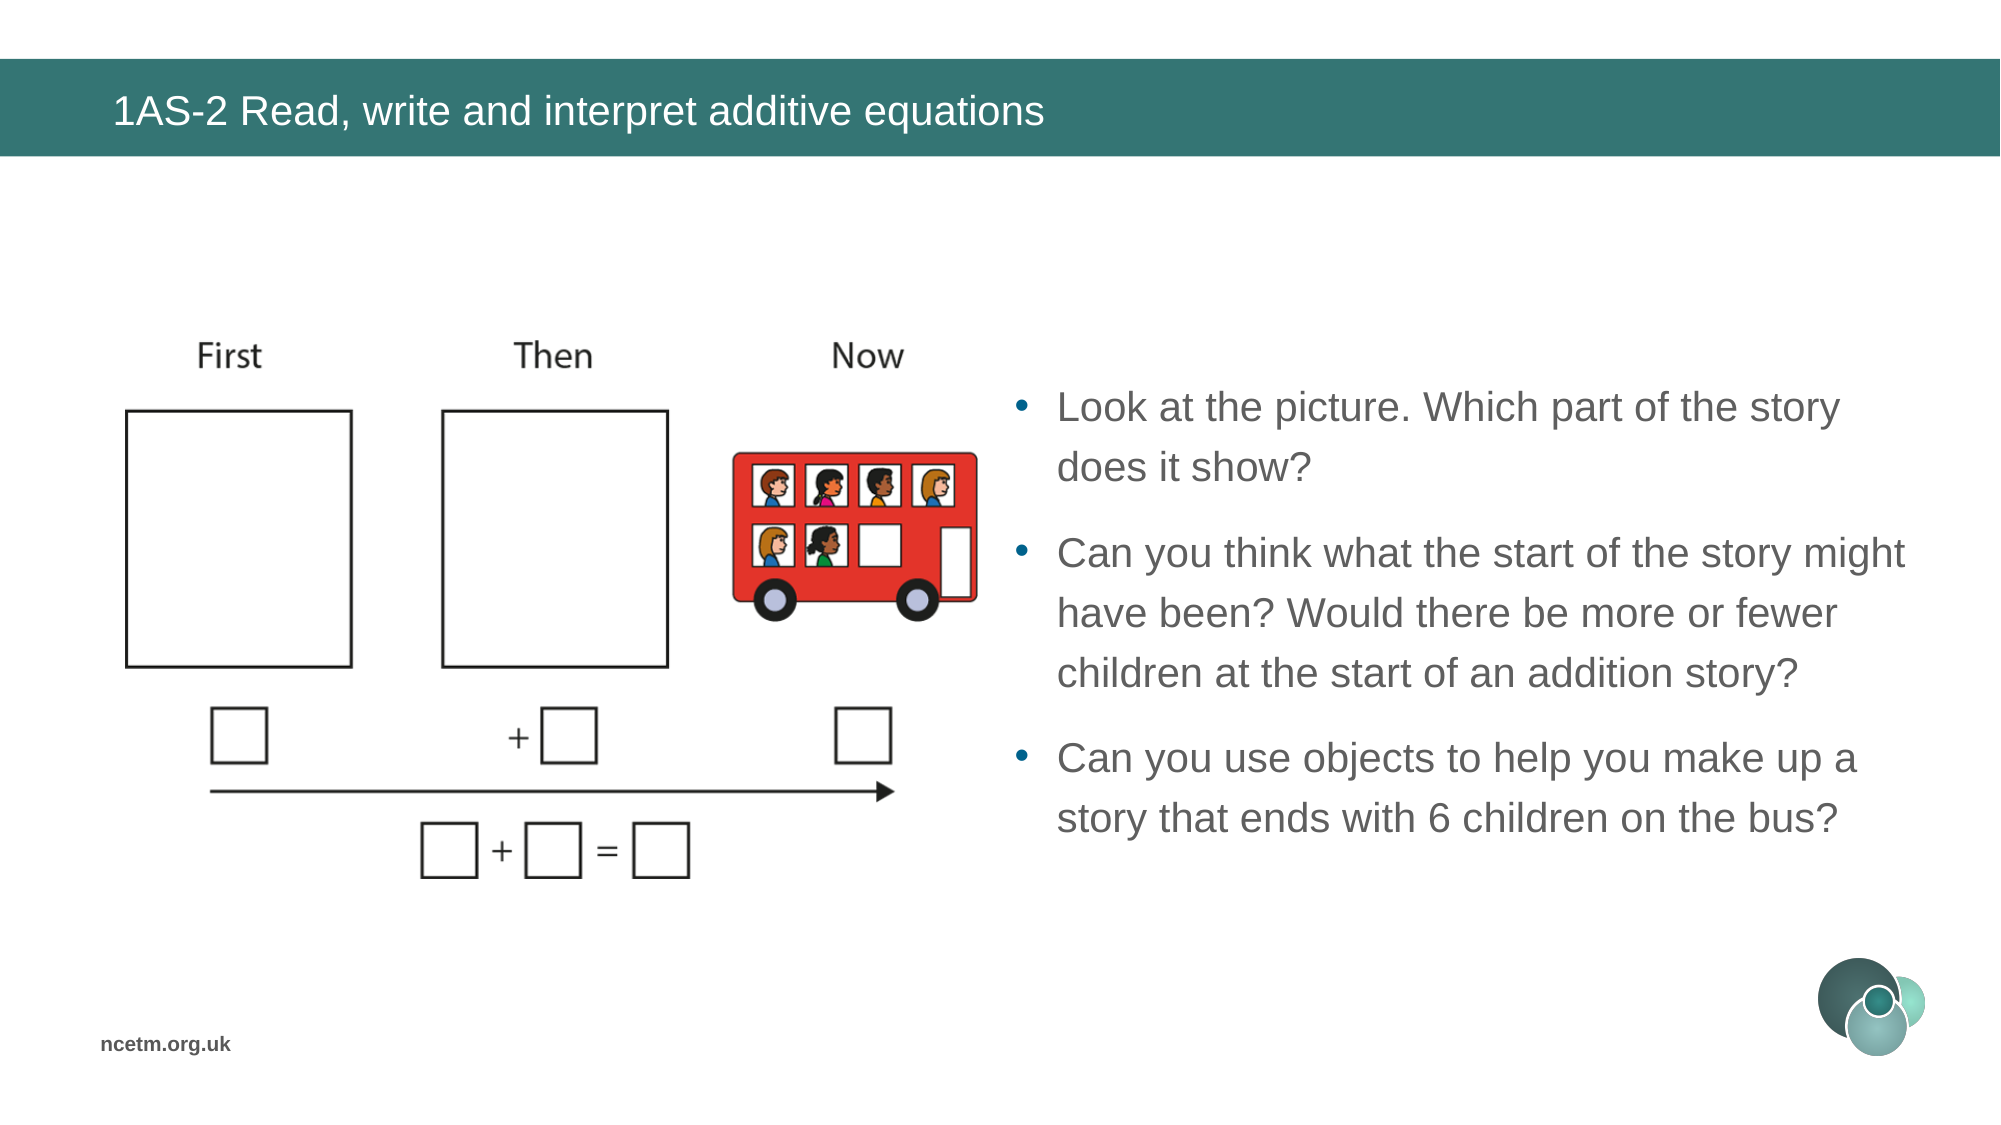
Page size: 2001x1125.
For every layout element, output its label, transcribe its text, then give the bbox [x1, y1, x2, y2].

title 1AS-2 Read, write and interpret additive equations [97, 76, 1945, 147]
picture [125, 336, 978, 879]
text_box Look at the picture. Which part of the story does it show? Can you think what the start of the story might have been? Would there be more or fewer children at the start of an addition story? Can you use objects to help you make up a story that ends with 6 children on the bus? [999, 362, 1922, 905]
picture [1818, 958, 1925, 1056]
